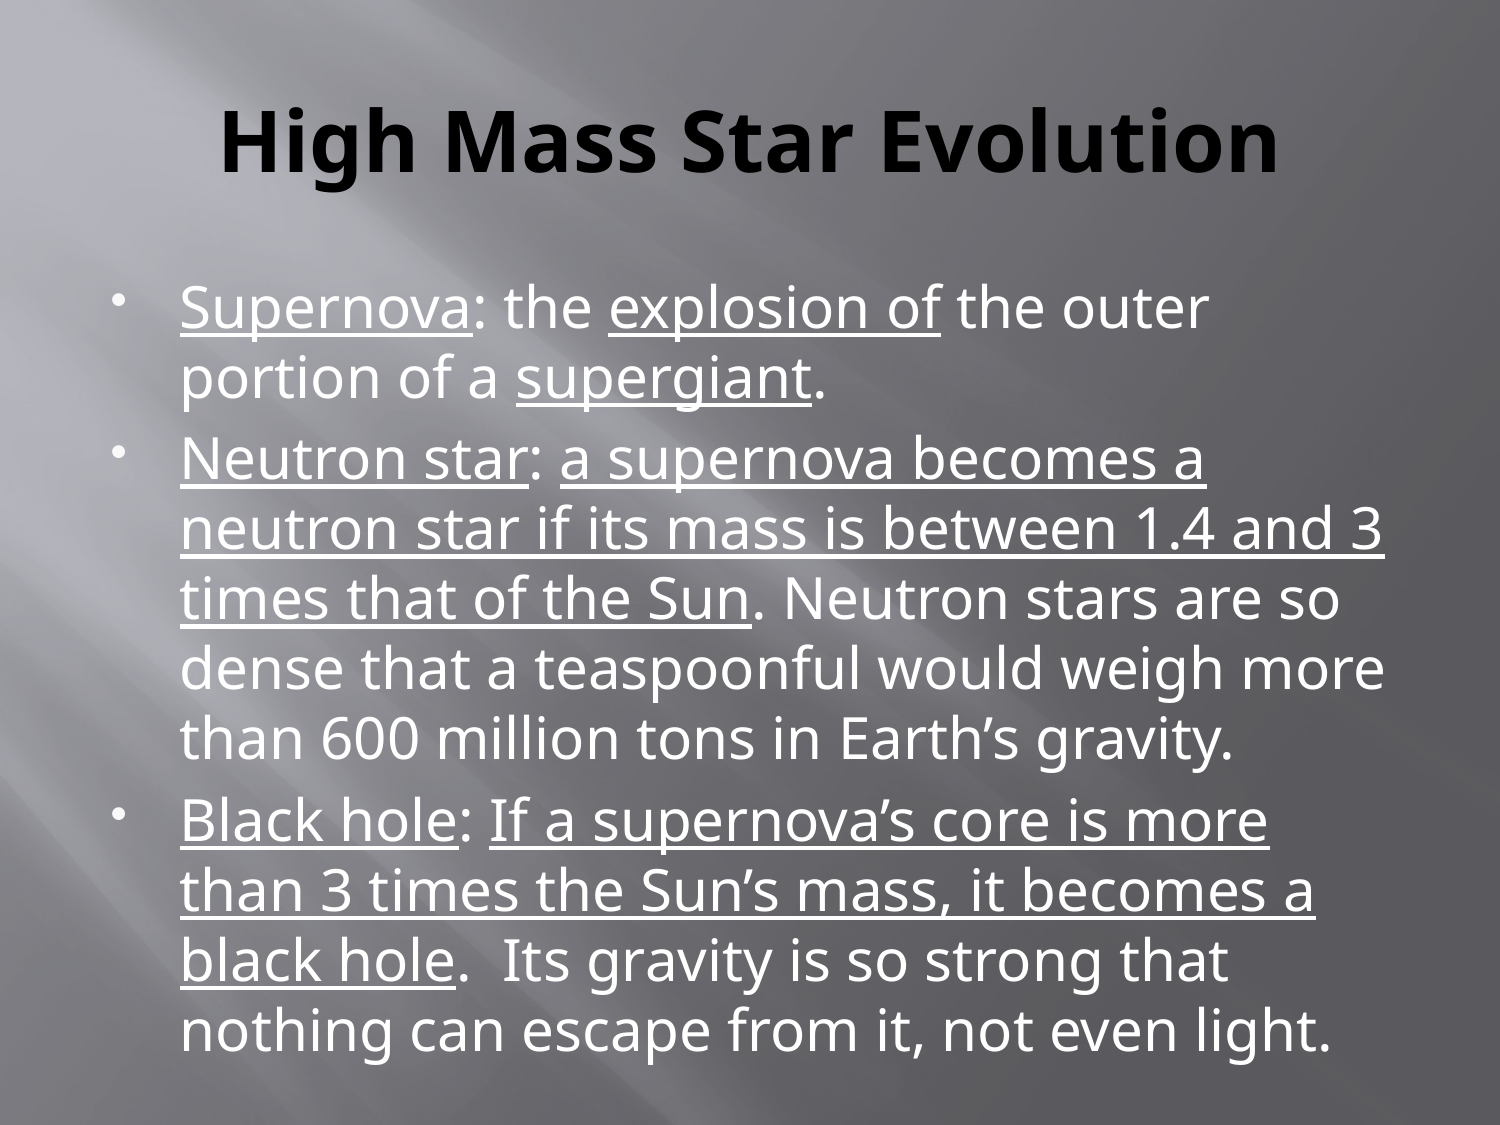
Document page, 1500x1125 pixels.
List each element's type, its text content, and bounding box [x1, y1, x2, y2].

text_box Supernova: the explosion of the outer portion of a supergiant. Neutron star: a supernova becomes a neutron star if its mass is between 1.4 and 3 times that of the Sun. Neutron stars are so dense that a teaspoonful would weigh more than 600 million tons in Earth’s gravity. Black hole: If a supernova’s core is more than 3 times the Sun’s mass, it becomes a black hole. Its gravity is so strong that nothing can escape from it, not even light. [74, 262, 1425, 1035]
title High Mass Star Evolution [75, 45, 1425, 233]
